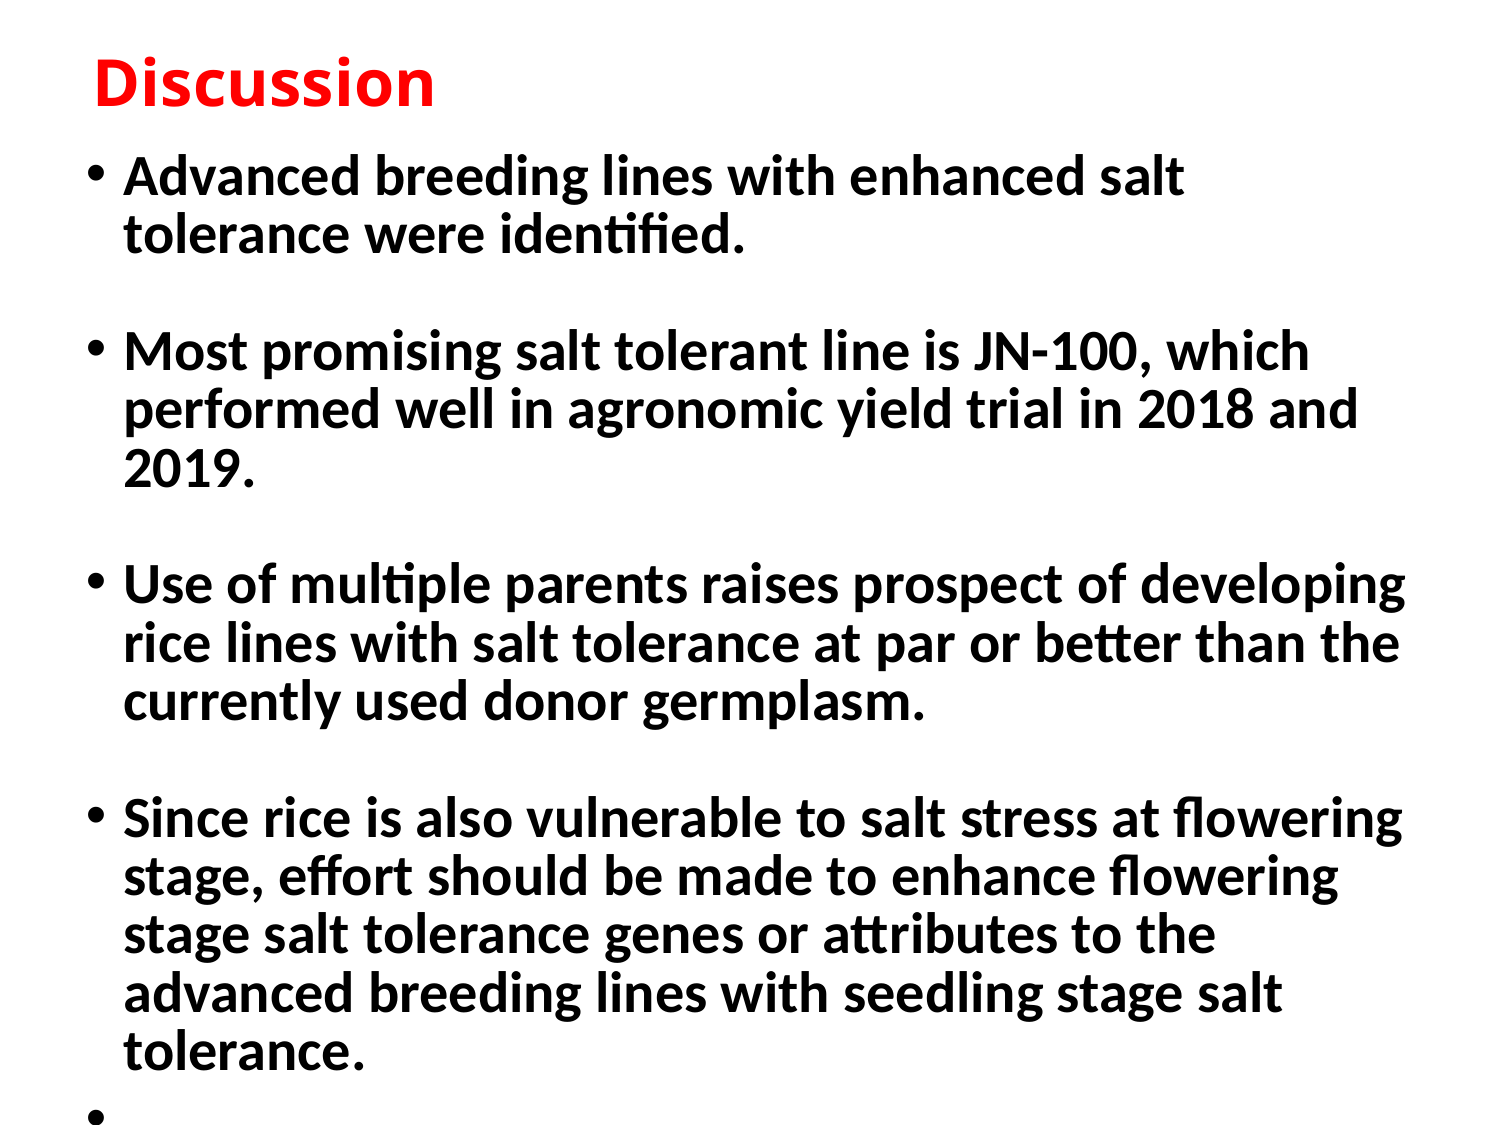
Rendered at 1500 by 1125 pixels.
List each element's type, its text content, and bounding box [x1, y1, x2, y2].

list Advanced breeding lines with enhanced salt tolerance were identified. Most promising salt tolerant line is JN-100, which performed well in agronomic yield trial in 2018 and 2019. Use of multiple parents raises prospect of developing rice lines with salt tolerance at par or better than the currently used donor germplasm. Since rice is also vulnerable to salt stress at flowering stage, effort should be made to enhance flowering stage salt tolerance genes or attributes to the advanced breeding lines with seedling stage salt tolerance. [70, 141, 1430, 856]
title Discussion [77, 42, 635, 129]
